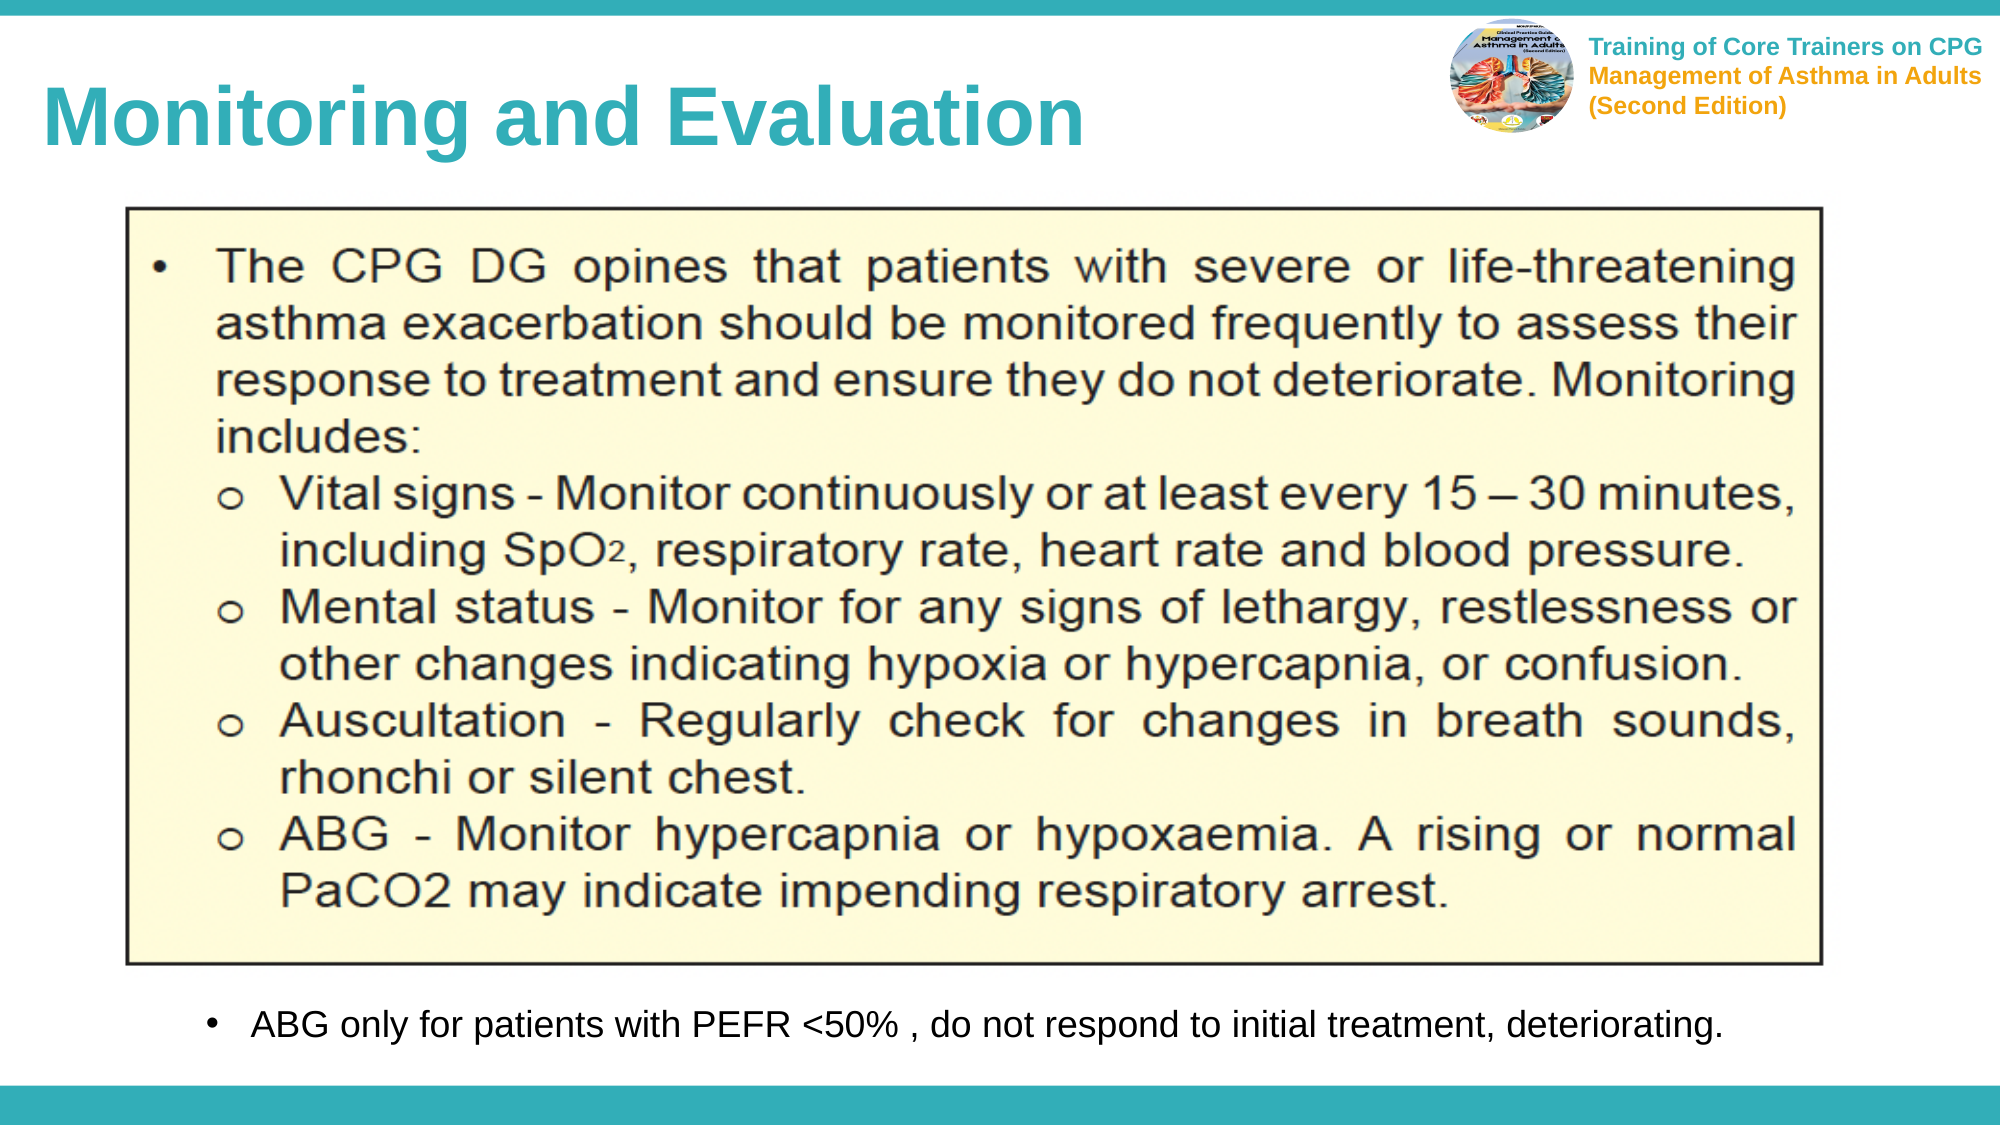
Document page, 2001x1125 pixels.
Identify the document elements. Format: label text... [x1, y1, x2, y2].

picture [1457, 18, 1574, 133]
text_box ABG only for patients with PEFR <50% , do not respond to initial treatment, deteriorating. [188, 992, 1812, 1053]
picture [124, 190, 1841, 978]
list Monitoring and Evaluation [27, 49, 1476, 176]
